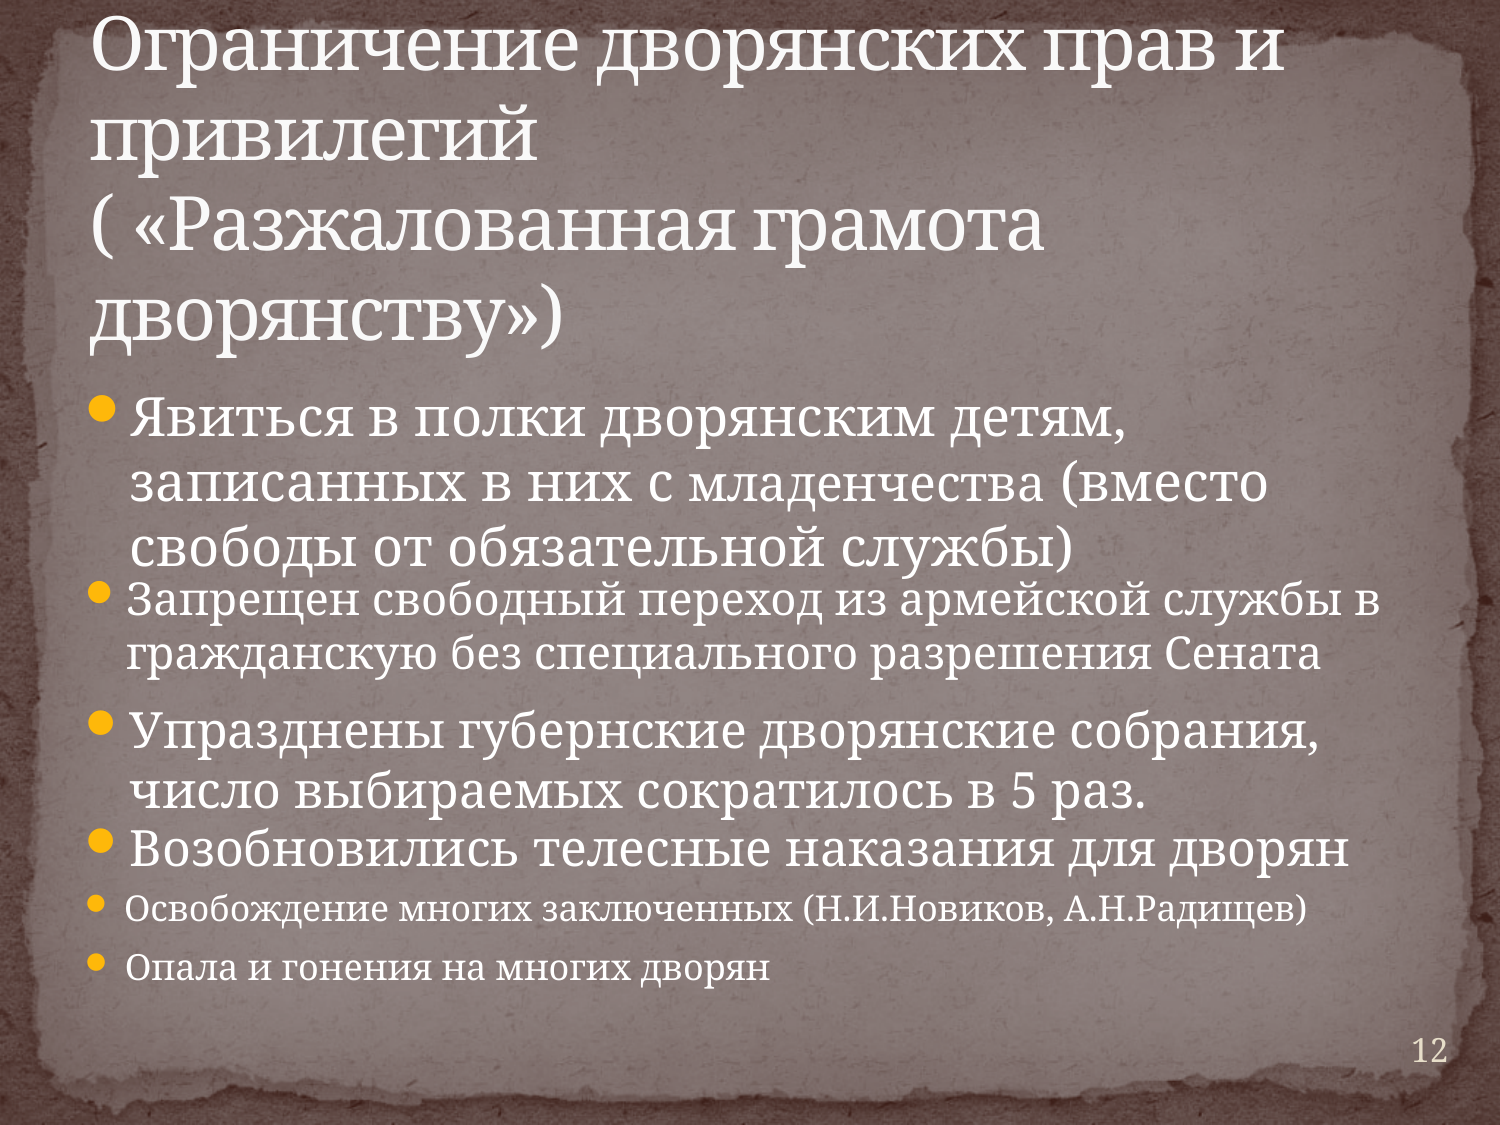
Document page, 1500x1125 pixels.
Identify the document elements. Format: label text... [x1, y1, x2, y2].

text_box Освобождение многих заключенных (Н.И.Новиков, А.Н.Радищев) [70, 878, 1421, 937]
text_box Явиться в полки дворянским детям, записанных в них с младенчества (вместо свободы от обязательной службы) [70, 374, 1421, 598]
list Запрещен свободный переход из армейской службы в гражданскую без специального разрешения Сената [70, 598, 1421, 691]
text_box Возобновились телесные наказания для дворян [70, 808, 1421, 878]
slide_number 12 [1379, 1014, 1480, 1089]
text_box Упразднены губернские дворянские собрания, число выбираемых сократилось в 5 раз. [70, 691, 1421, 808]
text_box Опала и гонения на многих дворян [70, 937, 1421, 996]
title Ограничение дворянских прав и привилегий ( «Разжалованная грамота дворянству») [74, 24, 1425, 364]
